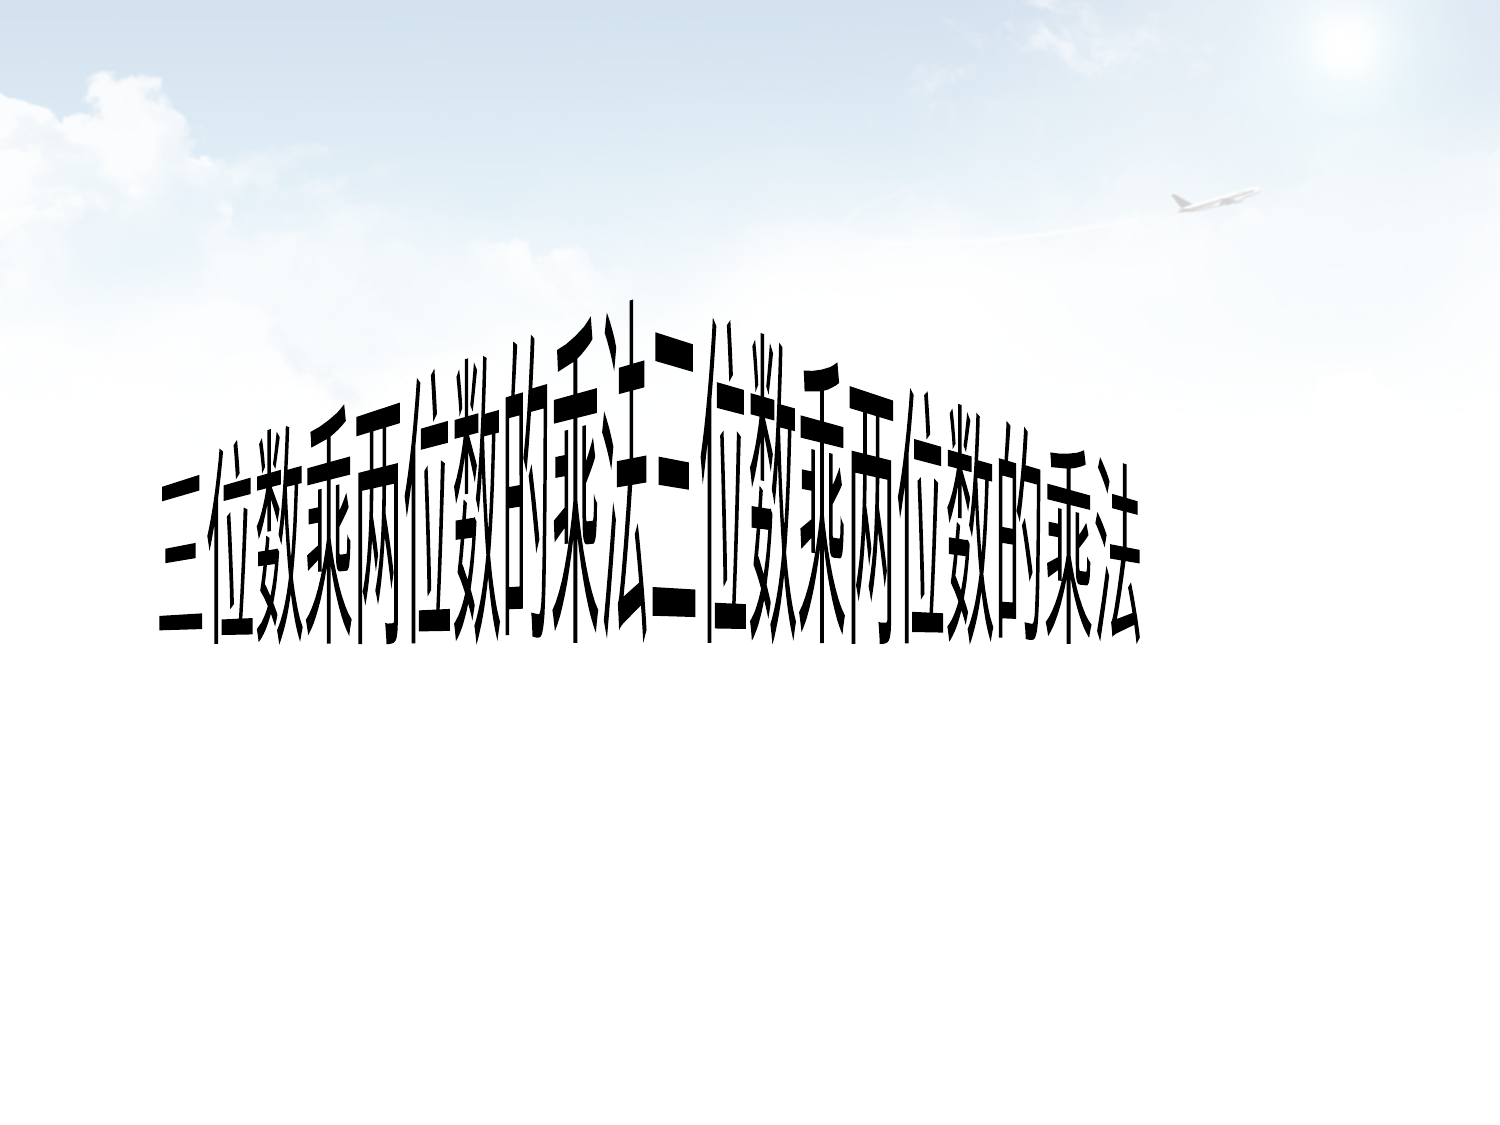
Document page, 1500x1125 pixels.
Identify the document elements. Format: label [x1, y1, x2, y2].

picture [416, 312, 1084, 813]
